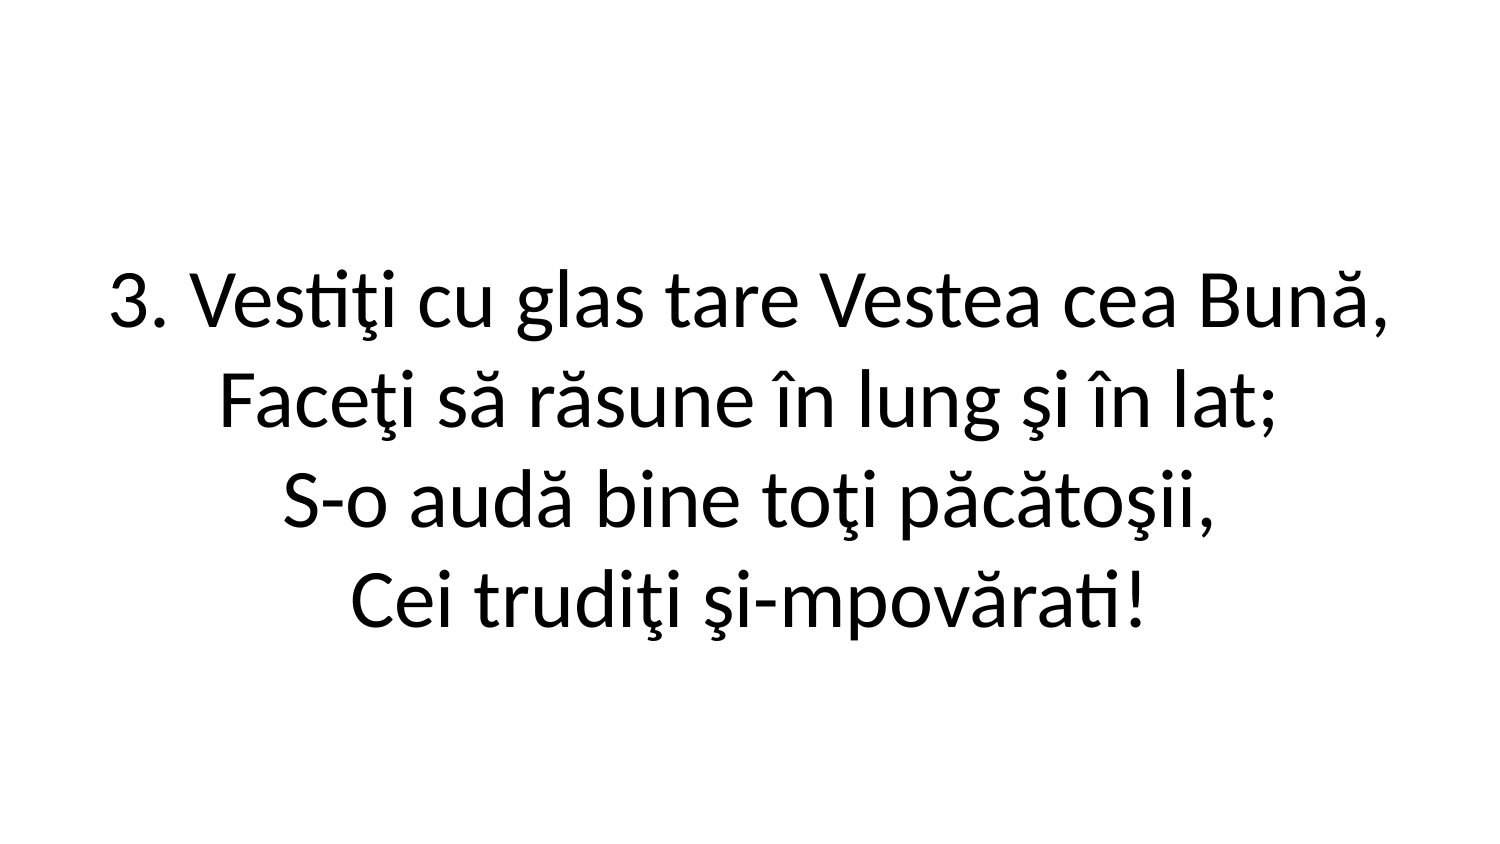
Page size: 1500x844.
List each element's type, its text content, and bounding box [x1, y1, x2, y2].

text_box 3. Vestiţi cu glas tare Vestea cea Bună, Faceţi să răsune în lung şi în lat; S-o audă bine toţi păcătoşii, Cei trudiţi şi-mpovărati! [92, 192, 1408, 652]
